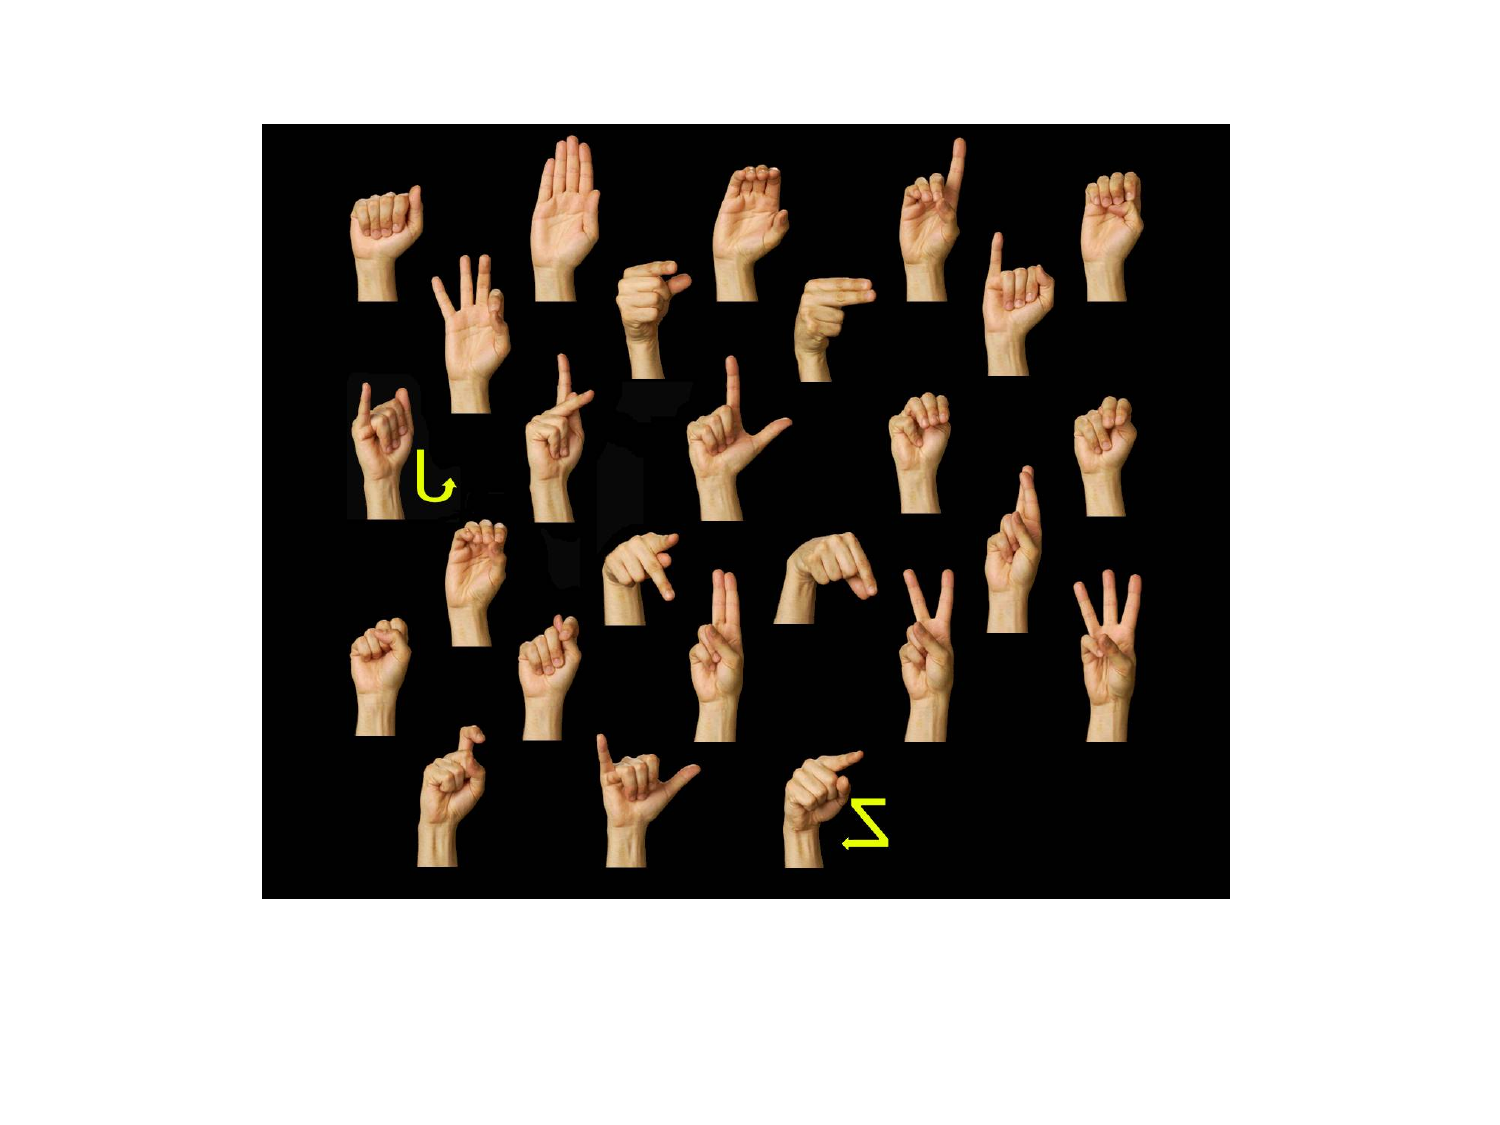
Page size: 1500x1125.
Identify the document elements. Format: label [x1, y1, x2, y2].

picture [262, 124, 1230, 899]
